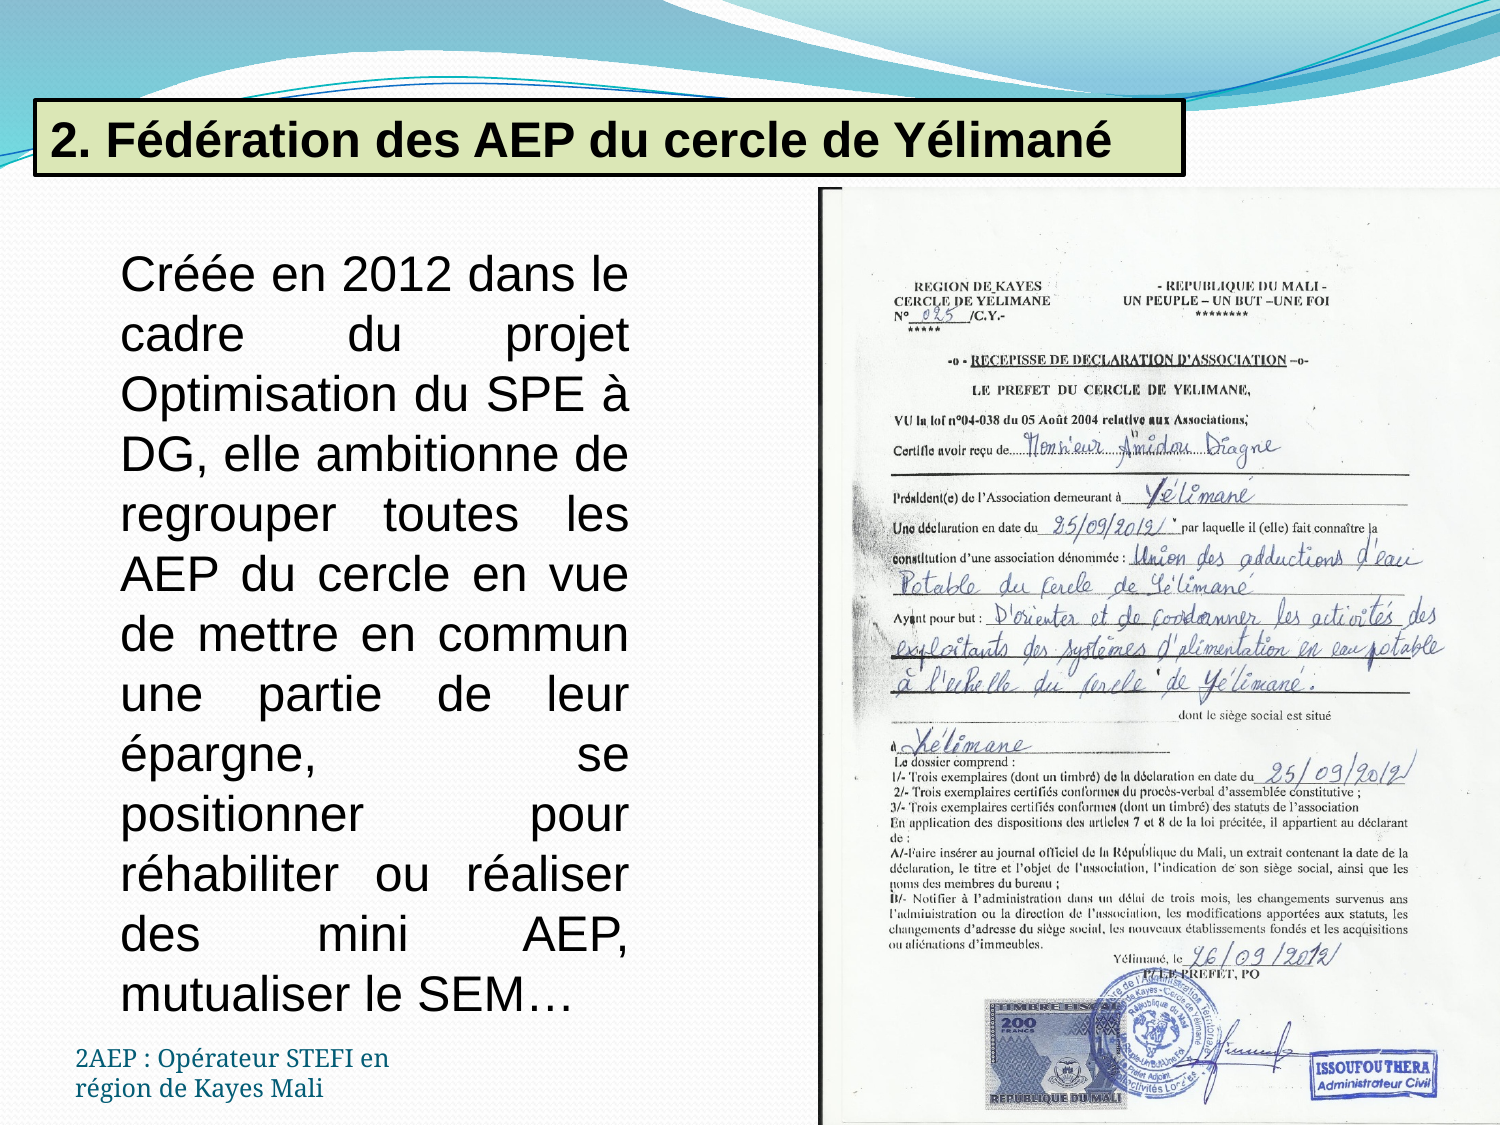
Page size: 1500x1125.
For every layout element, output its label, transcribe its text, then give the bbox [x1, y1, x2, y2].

text_box 2. Fédération des AEP du cercle de Yélimané [33, 98, 1186, 177]
picture [818, 187, 1500, 1125]
text_box Créée en 2012 dans le cadre du projet Optimisation du SPE à DG, elle ambitionne de regrouper toutes les AEP du cercle en vue de mettre en commun une partie de leur épargne, se positionner pour réhabiliter ou réaliser des mini AEP, mutualiser le SEM… [105, 234, 645, 1030]
slide_number 2AEP : Opérateur STEFI en région de Kayes Mali [75, 1042, 425, 1103]
